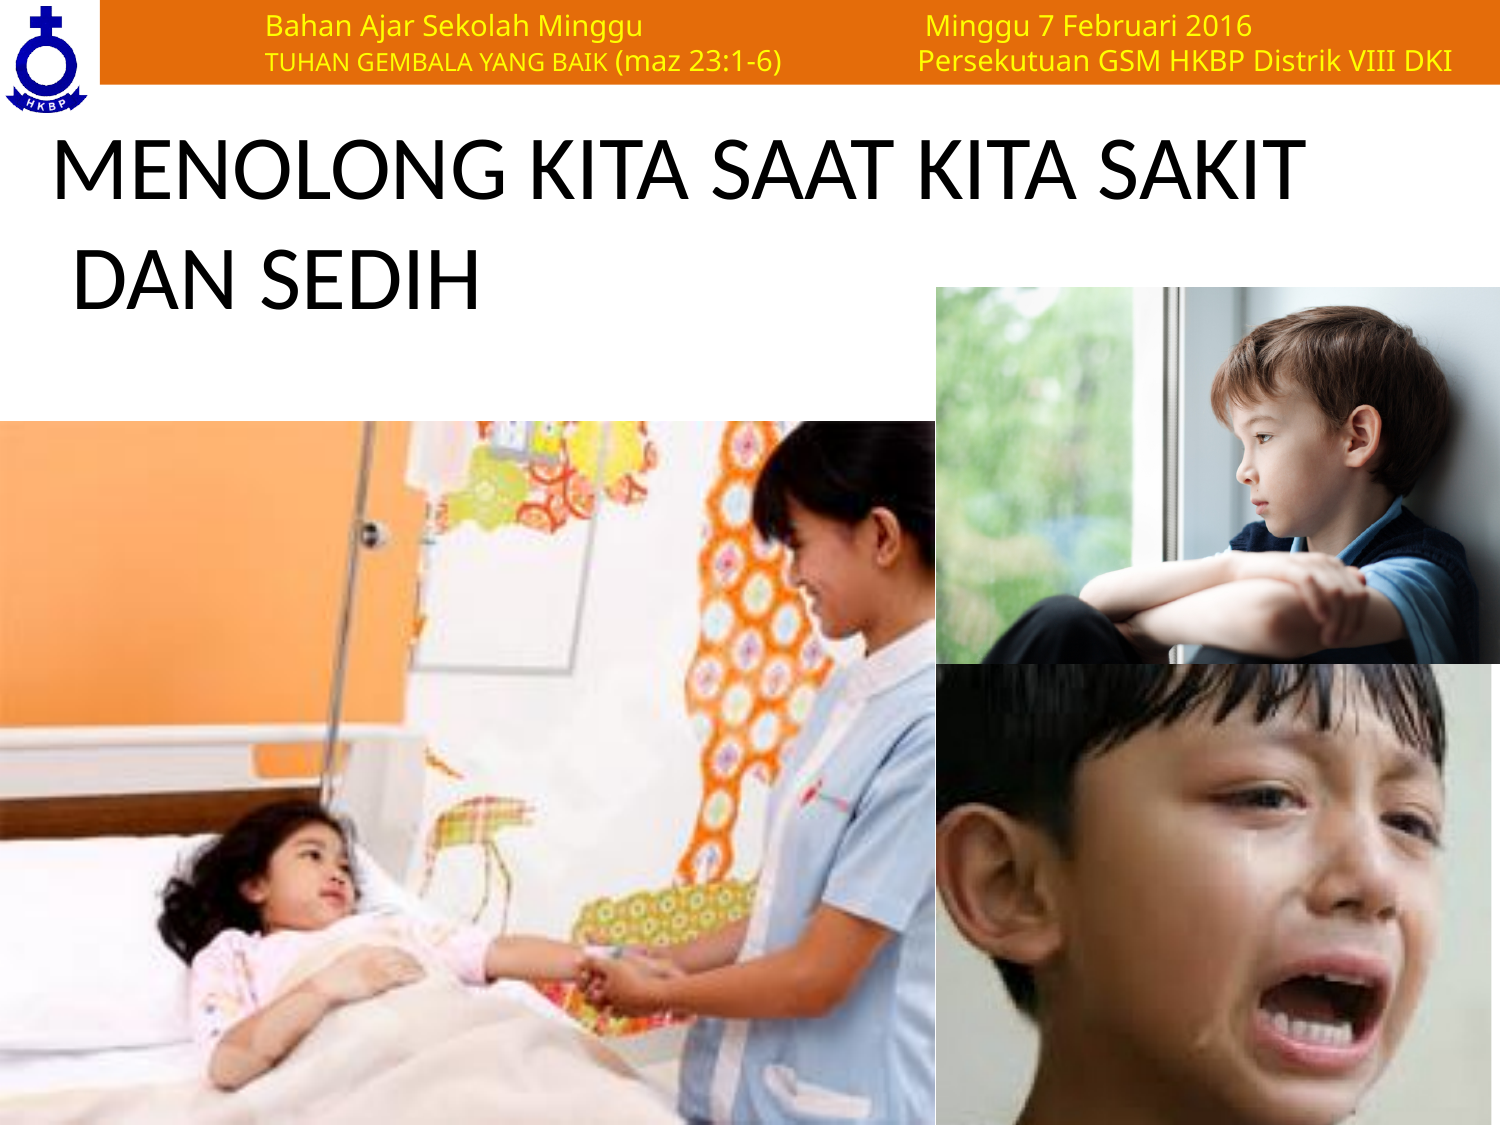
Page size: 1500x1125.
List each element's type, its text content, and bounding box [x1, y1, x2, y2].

picture [0, 287, 1500, 1125]
picture [5, 6, 88, 113]
title MENOLONG KITA SAAT KITA SAKIT DAN SEDIH [35, 100, 1492, 288]
